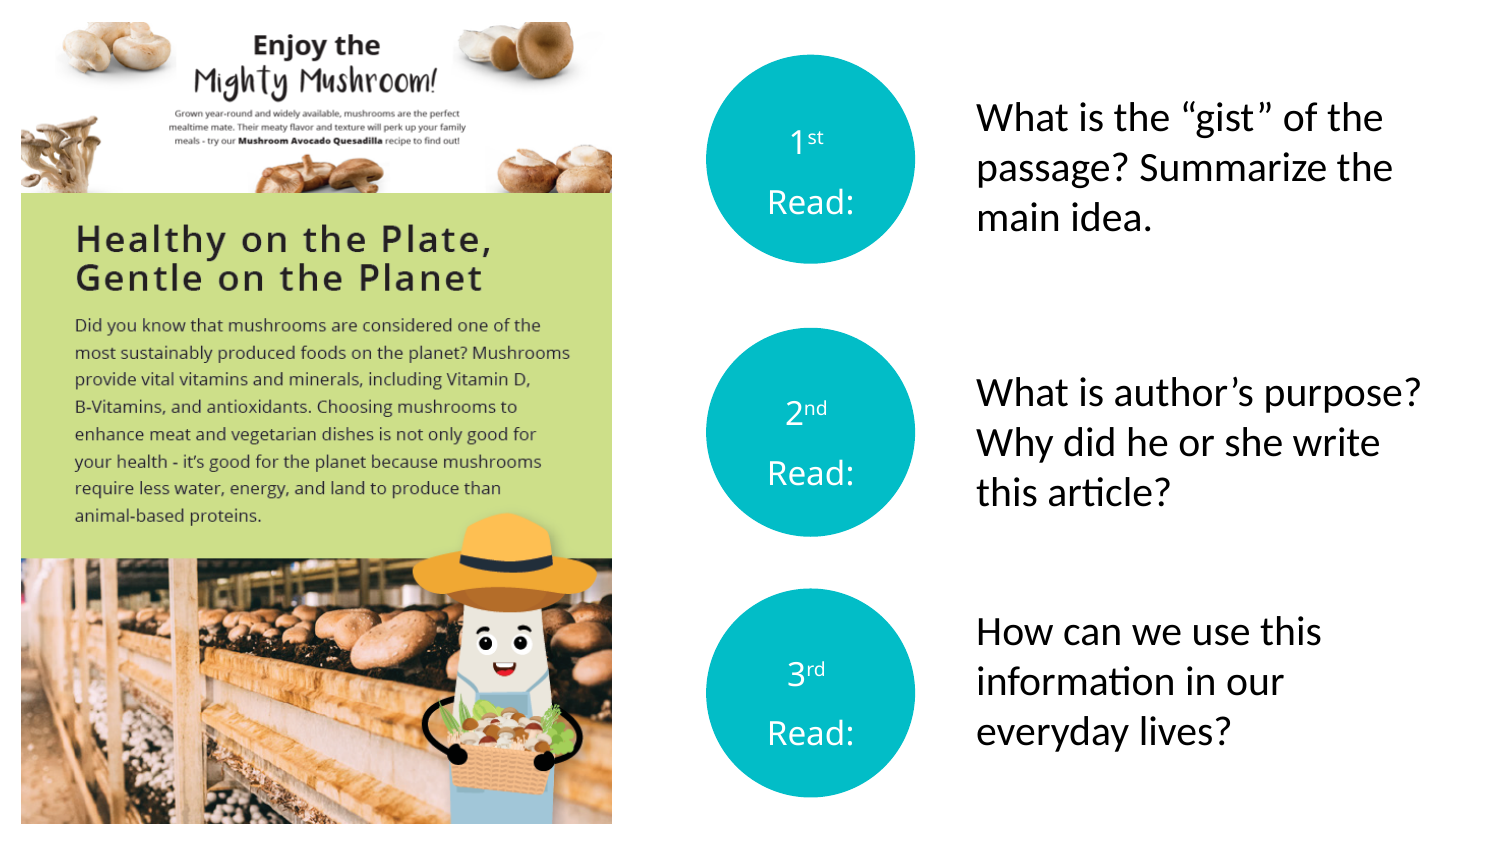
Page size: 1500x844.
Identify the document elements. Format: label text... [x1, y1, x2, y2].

text_box [727, 760, 894, 800]
text_box [728, 500, 893, 539]
text_box 3rd Read: [706, 625, 916, 760]
text_box [728, 325, 893, 364]
text_box What is author’s purpose? Why did he or she write this article? [961, 357, 1441, 557]
text_box [728, 586, 893, 625]
text_box How can we use this information in our everyday lives? [961, 596, 1441, 797]
picture [21, 22, 613, 825]
text_box [726, 52, 895, 94]
text_box What is the “gist” of the passage? Summarize the main idea. [961, 82, 1484, 283]
text_box 2nd Read: [706, 364, 916, 500]
text_box 1st Read: [706, 94, 916, 229]
text_box [730, 229, 892, 266]
